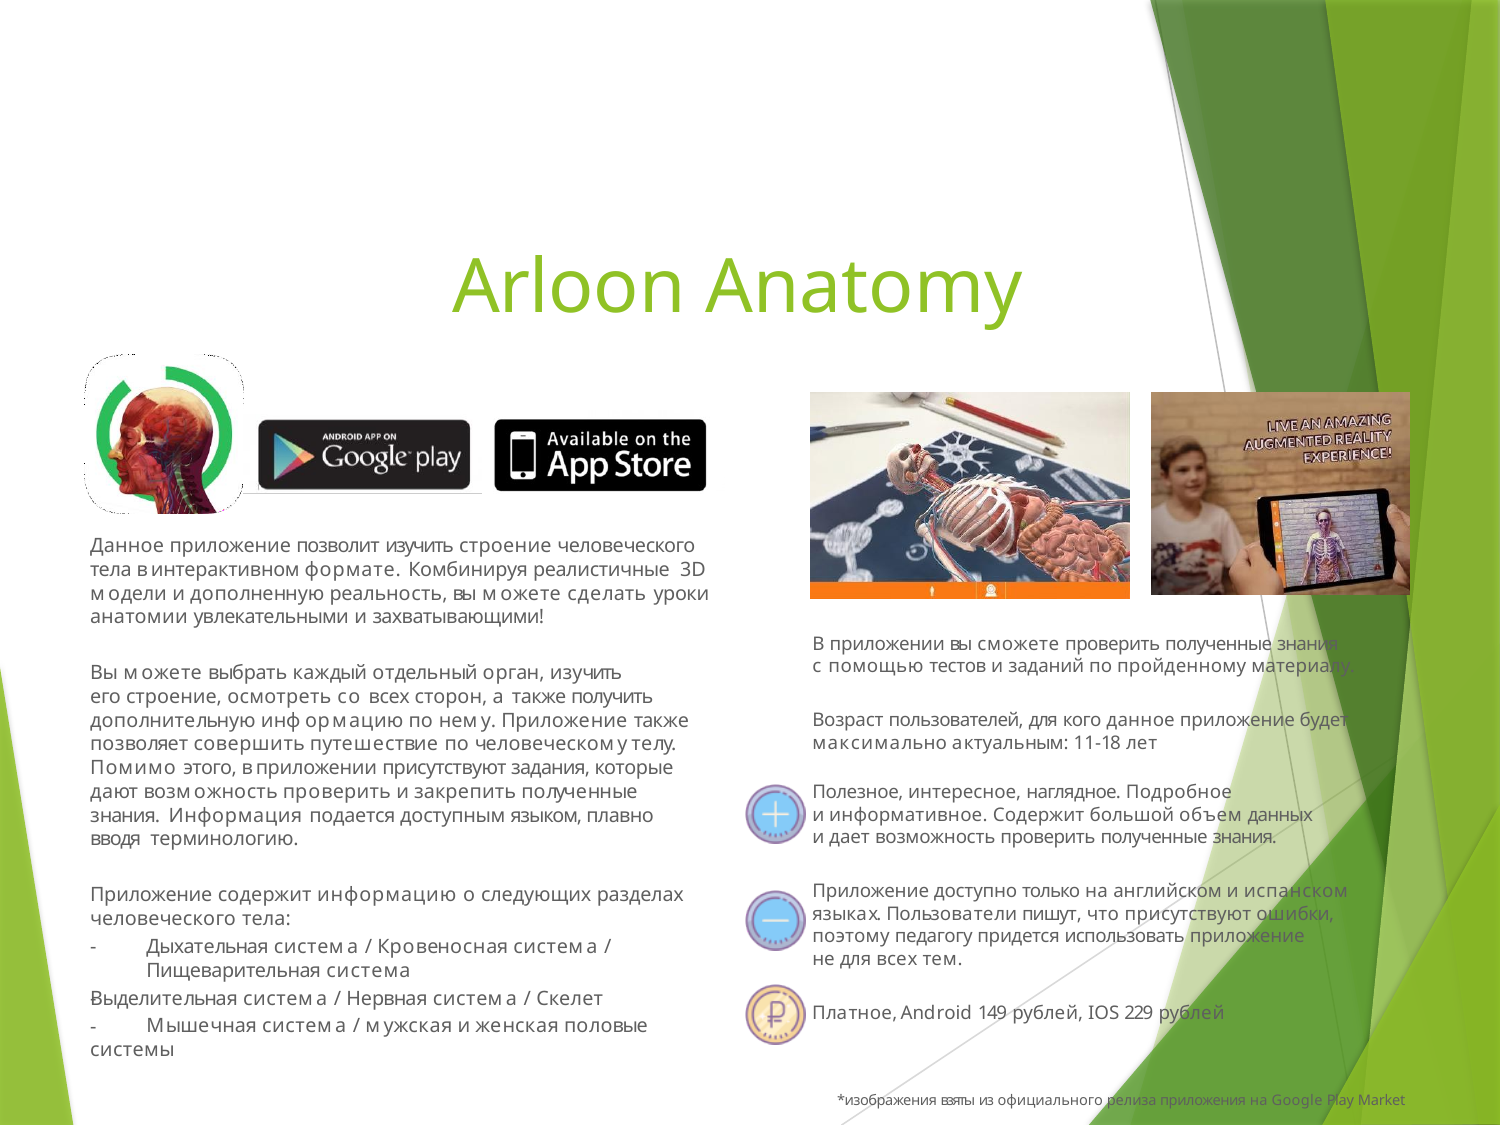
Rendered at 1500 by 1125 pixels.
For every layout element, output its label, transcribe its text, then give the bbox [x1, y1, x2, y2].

picture [492, 409, 725, 494]
text_box Вы можете выбрать каждый отдельный орган, изучить его строение, осмотреть со всех сторон, а также получить дополнительную информацию по нему. Приложение также позволяет совершить путешествие по человеческому телу. Помимо этого, в приложении присутствуют задания, которые дают возможность проверить и закрепить полученные знания. Информация подается доступным языком, плавно вводя терминологию. [87, 657, 709, 850]
text_box Приложение доступно только на английском и испанском языках. Пользователи пишут, что присутствуют ошибки, поэтому педагогу придется использовать приложение не для всех тем. [810, 876, 1375, 969]
picture [745, 984, 807, 1046]
text_box Полезное, интересное, наглядное. Подробное и информативное. Содержит большой объем данных и дает возможность проверить полученные знания. [810, 777, 1331, 848]
text_box Платное, Android 149 рублей, IOS 229 рублей [811, 998, 1239, 1023]
text_box - Дыхательная система / Кровеносная система / Пищеварительная система Выделительная система / Нервная система / Скелет Мышечная система / мужская и женская половые системы [87, 931, 678, 1061]
text_box Данное приложение позволит изучить строение человеческого тела в интерактивном формате. Комбинируя реалистичные 3D модели и дополненную реальность, вы можете сделать уроки анатомии увлекательными и захватывающими! [87, 530, 721, 628]
text_box Приложение содержит информацию о следующих разделах человеческого тела: [87, 879, 715, 930]
picture [810, 392, 1131, 599]
text_box В приложении вы сможете проверить полученные знания с помощью тестов и заданий по пройденному материалу. [810, 629, 1377, 677]
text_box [84, 353, 483, 515]
picture [745, 890, 807, 951]
picture [1150, 392, 1411, 596]
title Arloon Anatomy [450, 235, 1051, 426]
text_box Возраст пользователей, для кого данное приложение будет максимально актуальным: 11-18 лет [810, 705, 1379, 753]
text_box *изображения взяты из официального релиза приложения на Google Play Market [835, 1088, 1438, 1109]
picture [745, 783, 807, 845]
